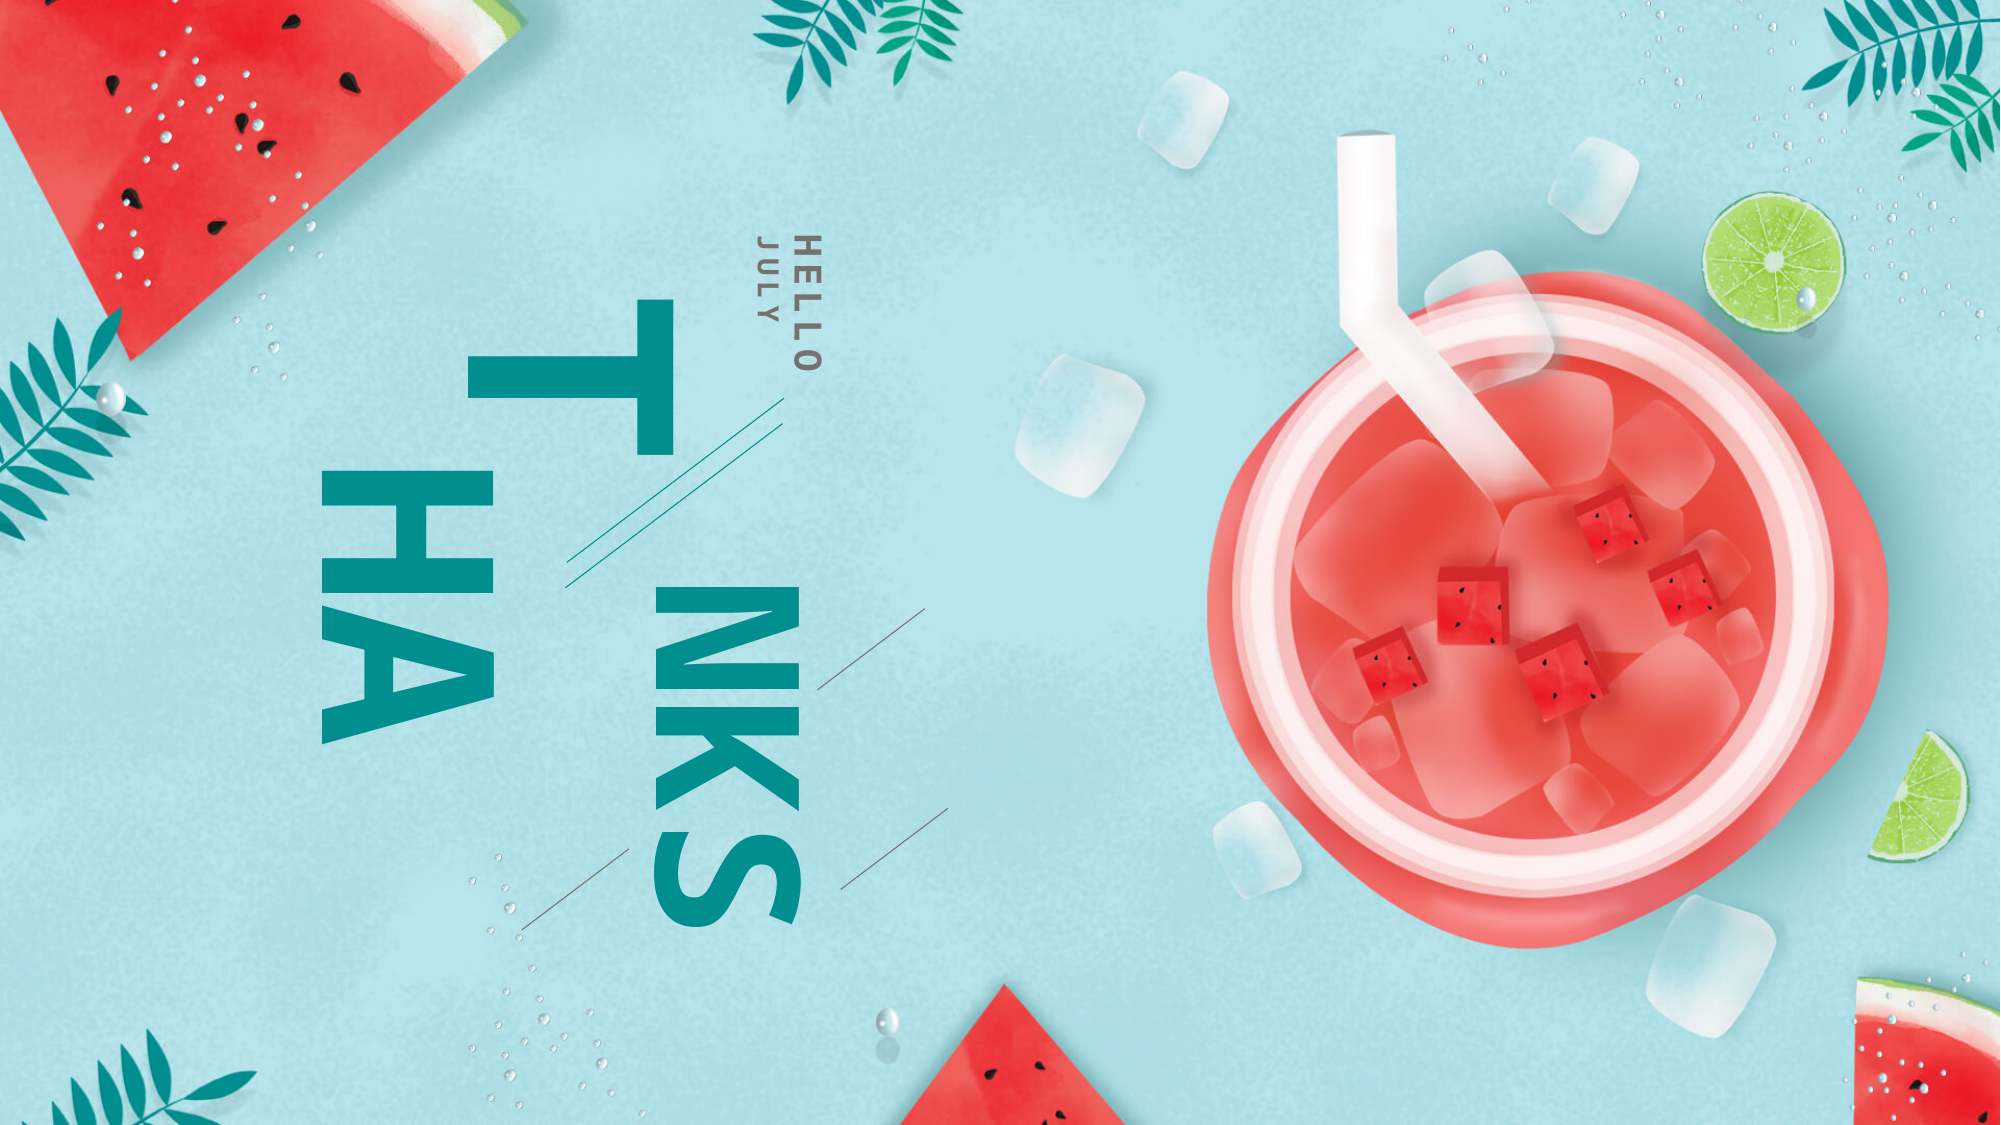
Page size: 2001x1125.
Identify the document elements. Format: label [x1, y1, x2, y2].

text_box [840, 808, 948, 890]
text_box [566, 398, 784, 563]
text_box [521, 848, 629, 930]
text_box [817, 608, 925, 690]
picture [0, 0, 2000, 1125]
text_box [565, 423, 783, 588]
